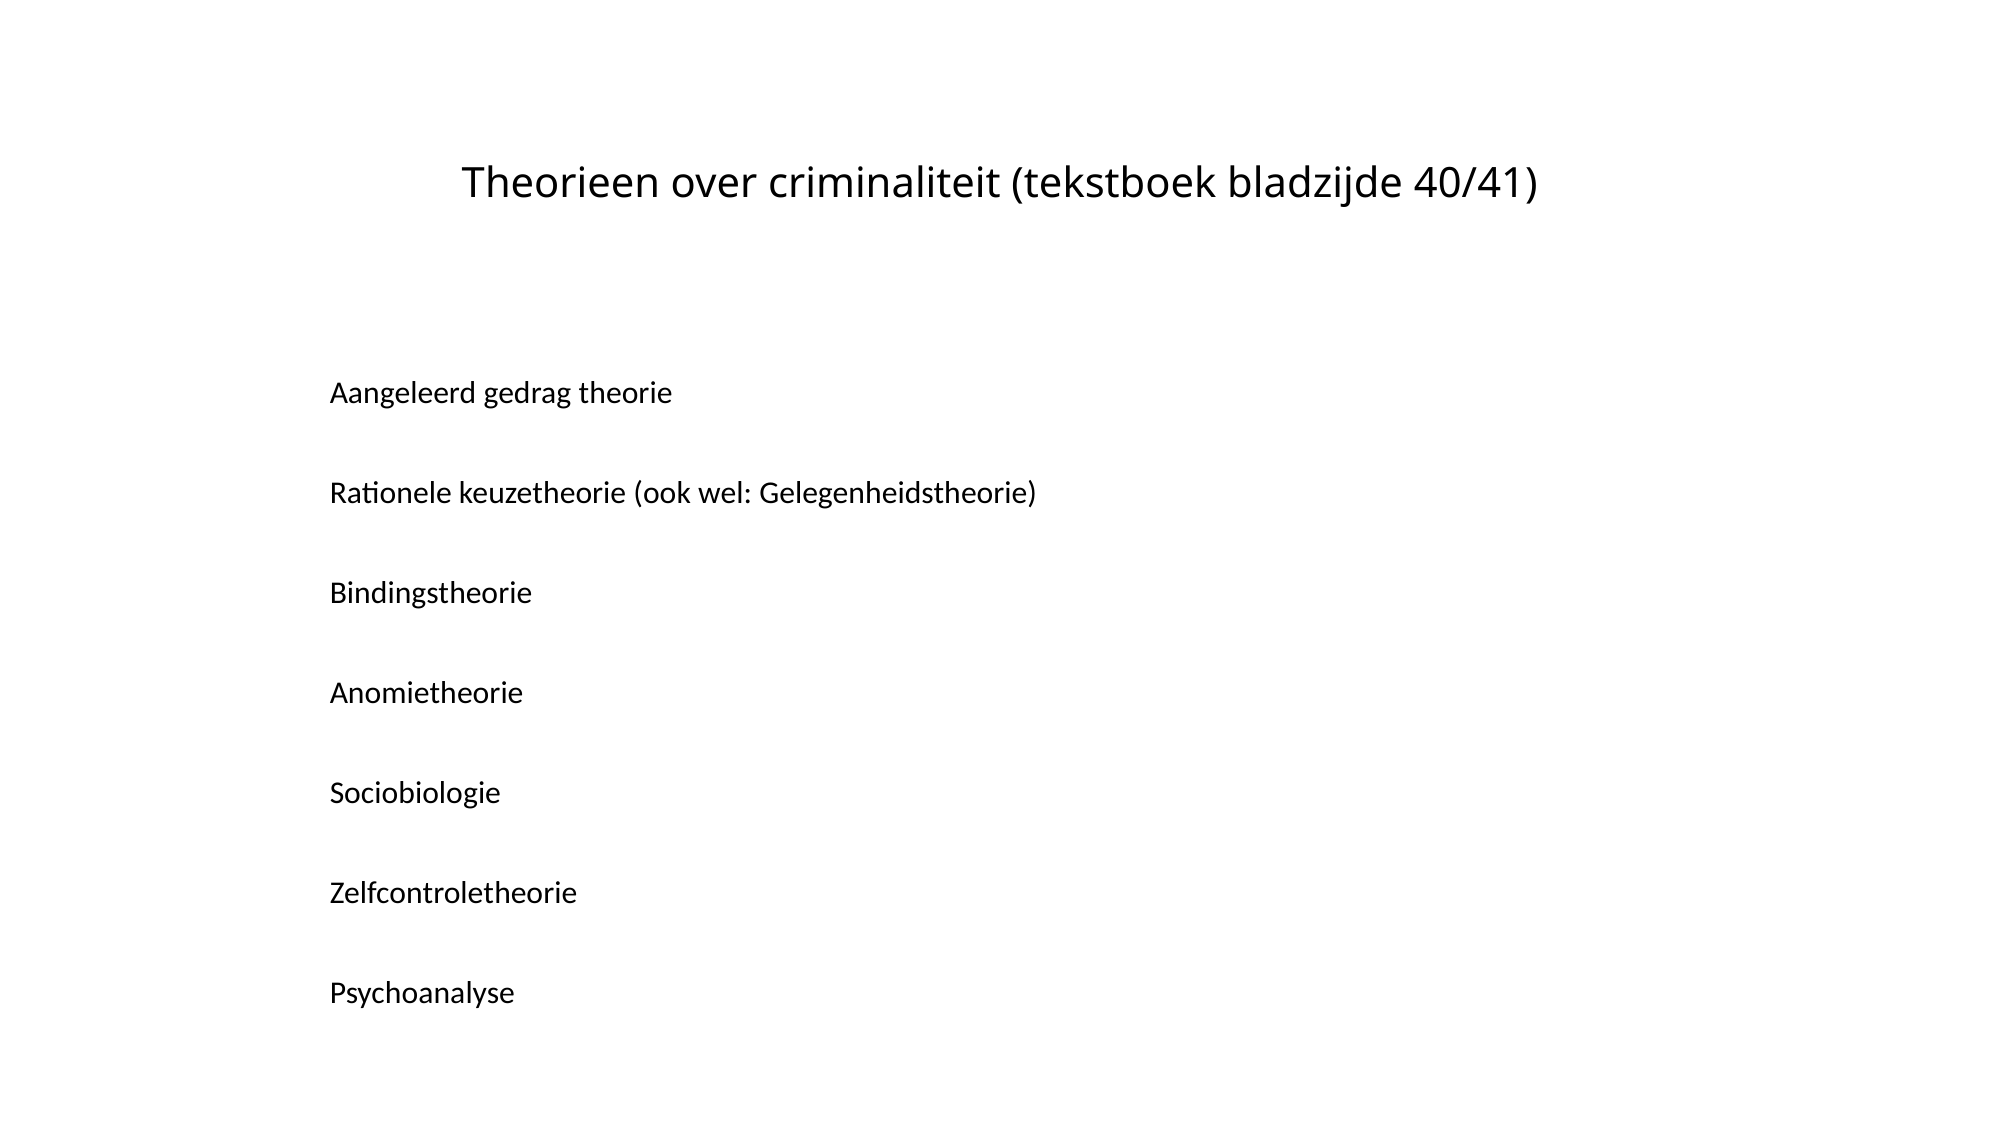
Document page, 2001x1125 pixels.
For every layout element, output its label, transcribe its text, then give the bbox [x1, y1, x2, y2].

title Theorieen over criminaliteit (tekstboek bladzijde 40/41) [362, 90, 1638, 215]
subtitle Aangeleerd gedrag theorie Rationele keuzetheorie (ook wel: Gelegenheidstheorie) Bindingstheorie Anomietheorie Sociobiologie Zelfcontroletheorie Psychoanalyse [314, 314, 1721, 1024]
